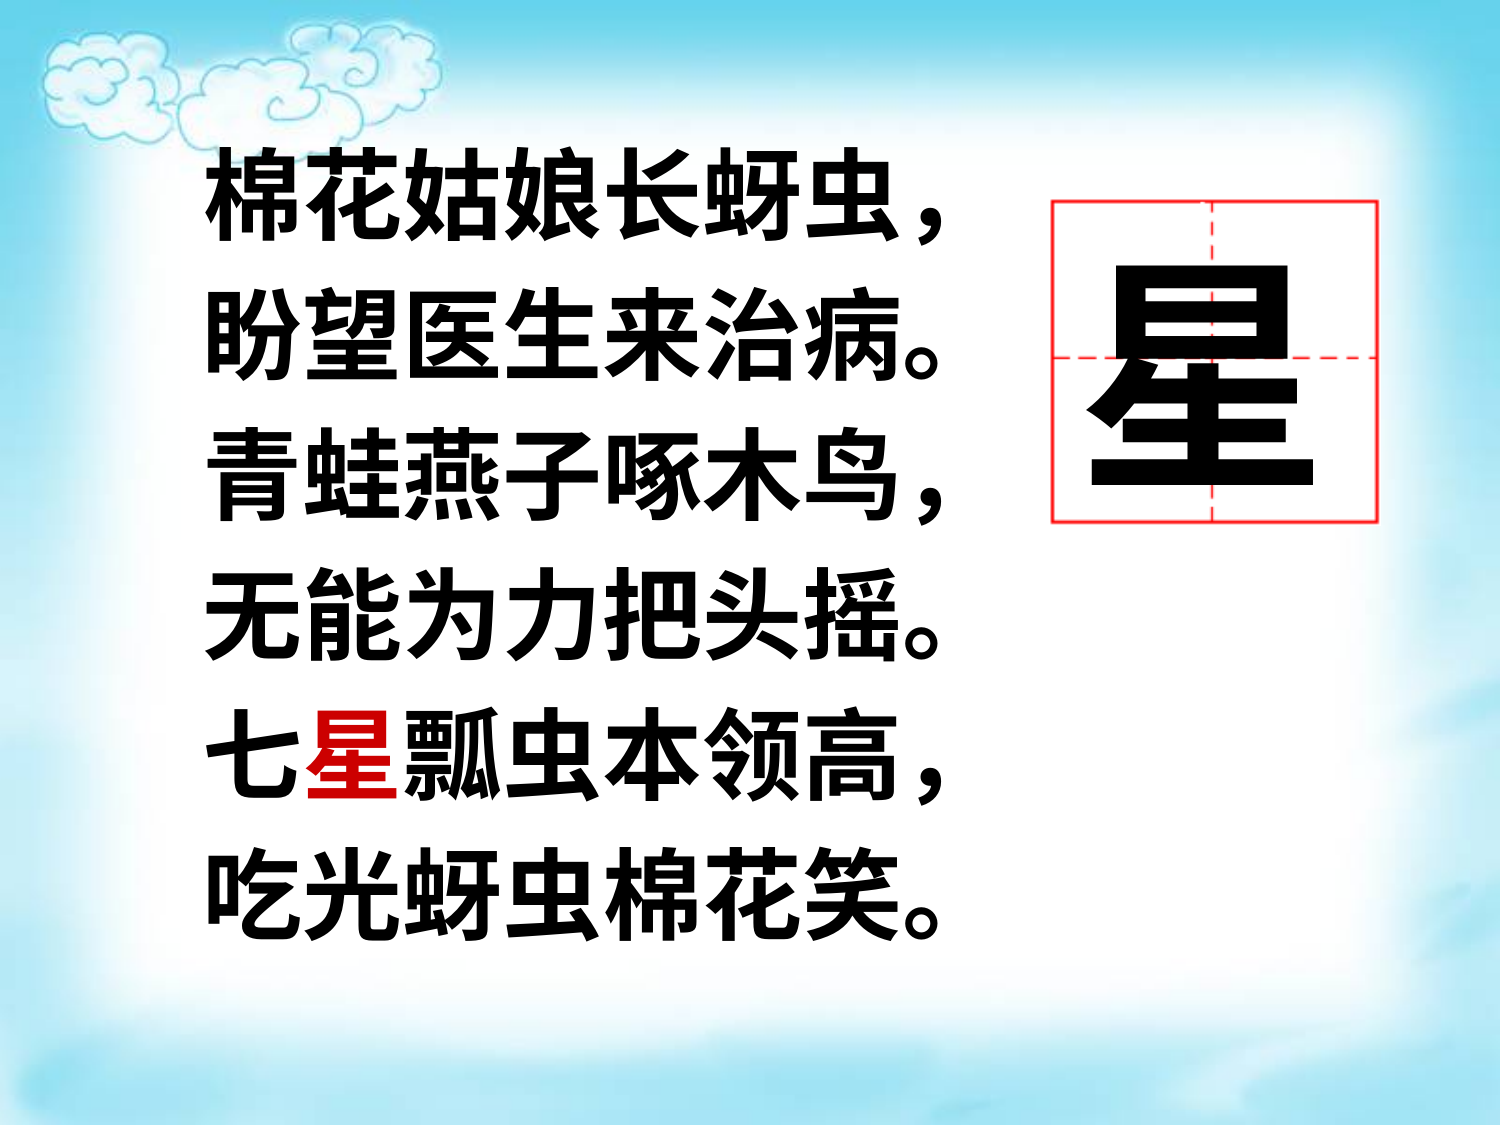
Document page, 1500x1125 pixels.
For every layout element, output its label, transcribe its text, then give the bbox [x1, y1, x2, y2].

list 棉花姑娘长蚜虫， 盼望医生来治病。 青蛙燕子啄木鸟， 无能为力把头摇。 七星瓢虫本领高， 吃光蚜虫棉花笑。 [187, 125, 1025, 868]
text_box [1049, 199, 1381, 528]
picture [0, 0, 1500, 1125]
